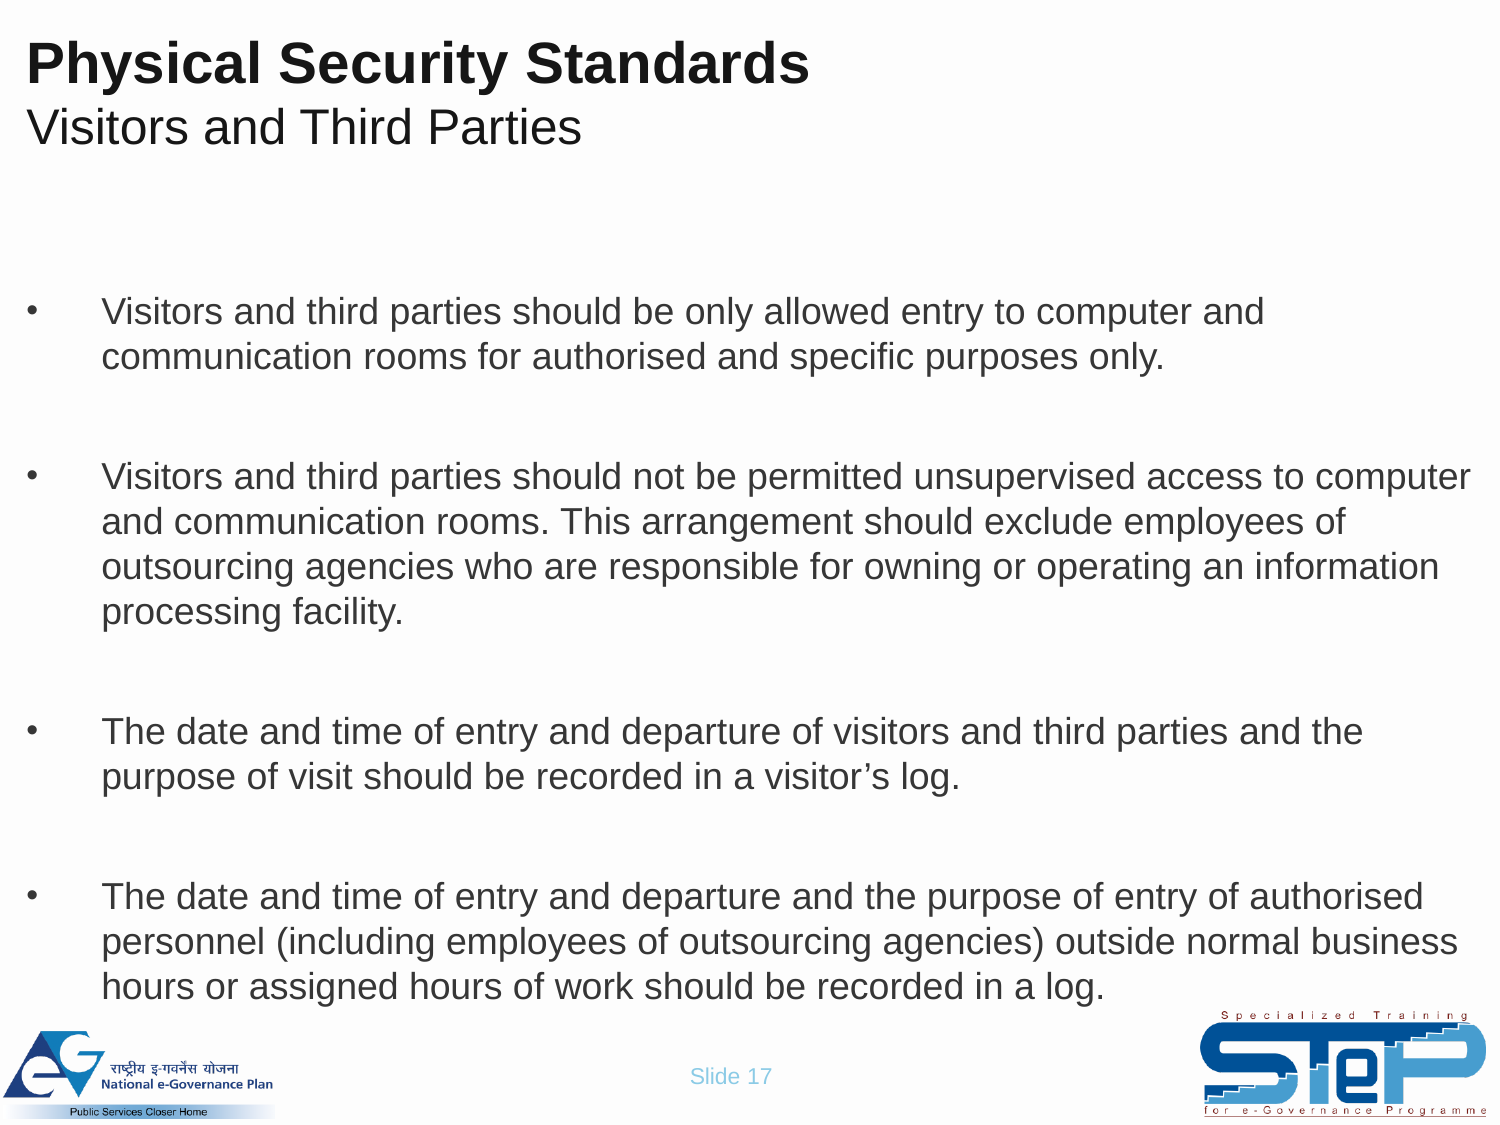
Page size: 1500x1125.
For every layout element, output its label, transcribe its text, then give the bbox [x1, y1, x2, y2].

picture [2, 1031, 275, 1119]
title Physical Security Standards Visitors and Third Parties [26, 24, 1472, 150]
picture [1200, 1011, 1486, 1117]
list Visitors and third parties should be only allowed entry to computer and communication rooms for authorised and specific purposes only. Visitors and third parties should not be permitted unsupervised access to computer and communication rooms. This arrangement should exclude employees of outsourcing agencies who are responsible for owning or operating an information processing facility. The date and time of entry and departure of visitors and third parties and the purpose of visit should be recorded in a visitor’s log. The date and time of entry and departure and the purpose of entry of authorised personnel (including employees of outsourcing agencies) outside normal business hours or assigned hours of work should be recorded in a log. [26, 287, 1474, 999]
